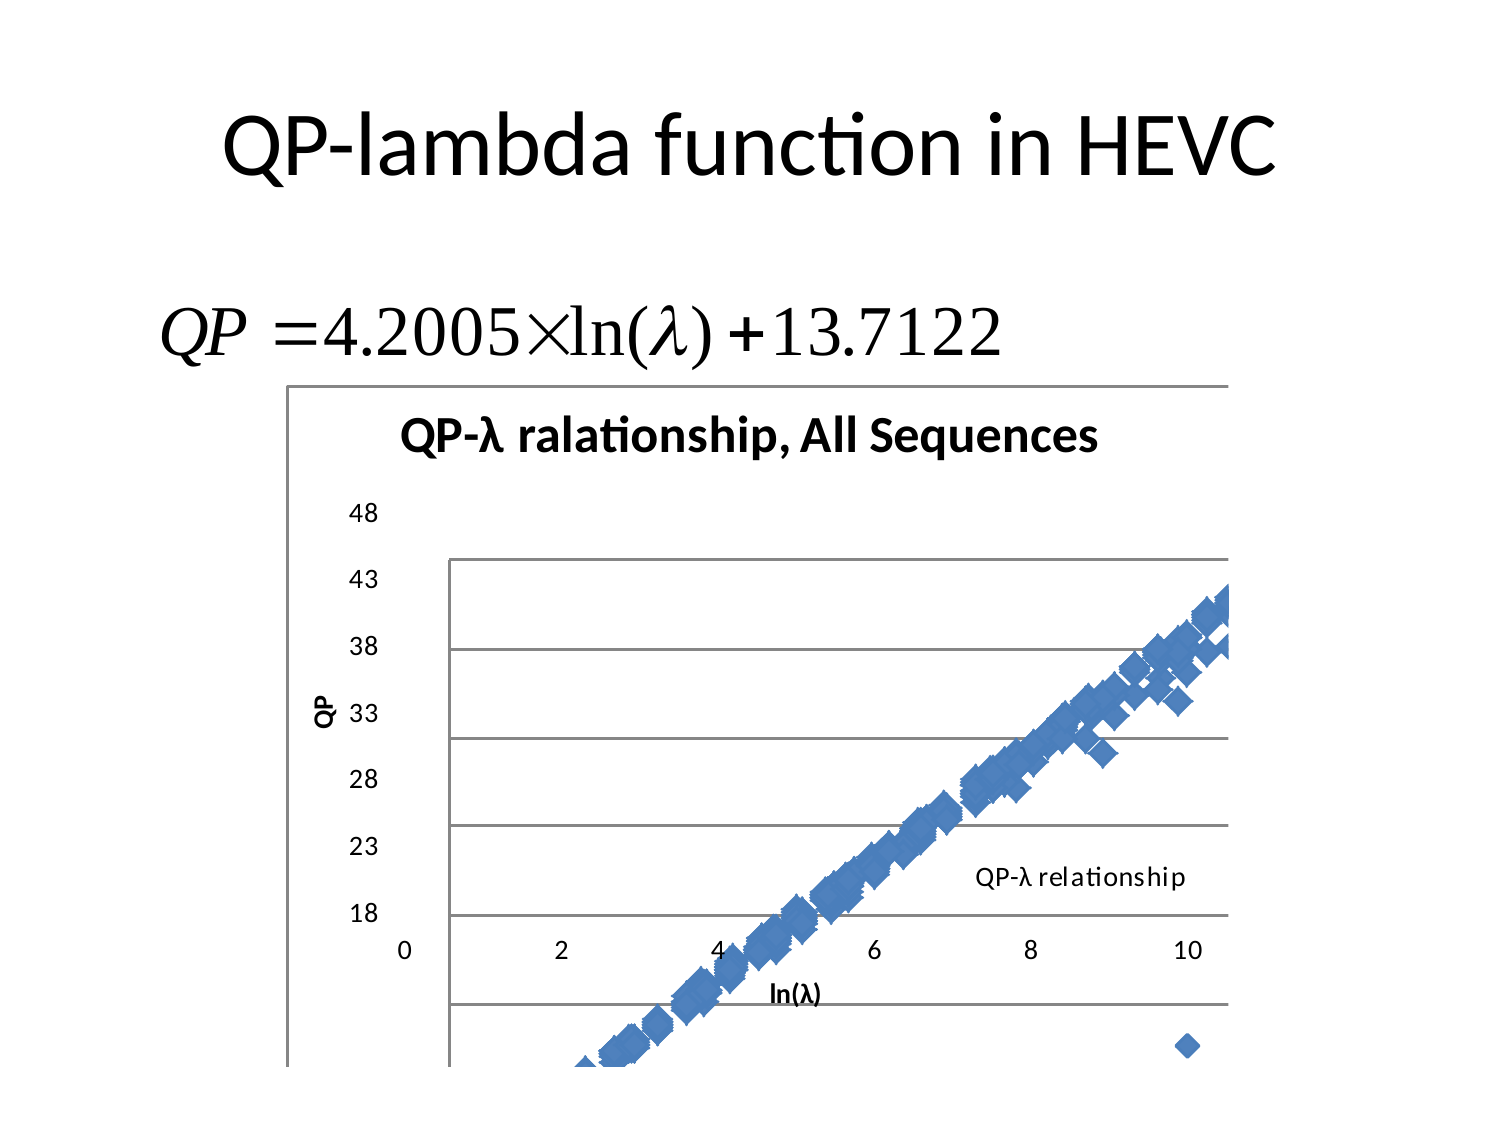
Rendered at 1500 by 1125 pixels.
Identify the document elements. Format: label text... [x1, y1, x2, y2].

title QP-lambda function in HEVC [75, 45, 1425, 233]
picture [271, 370, 1229, 1067]
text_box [147, 290, 1011, 391]
